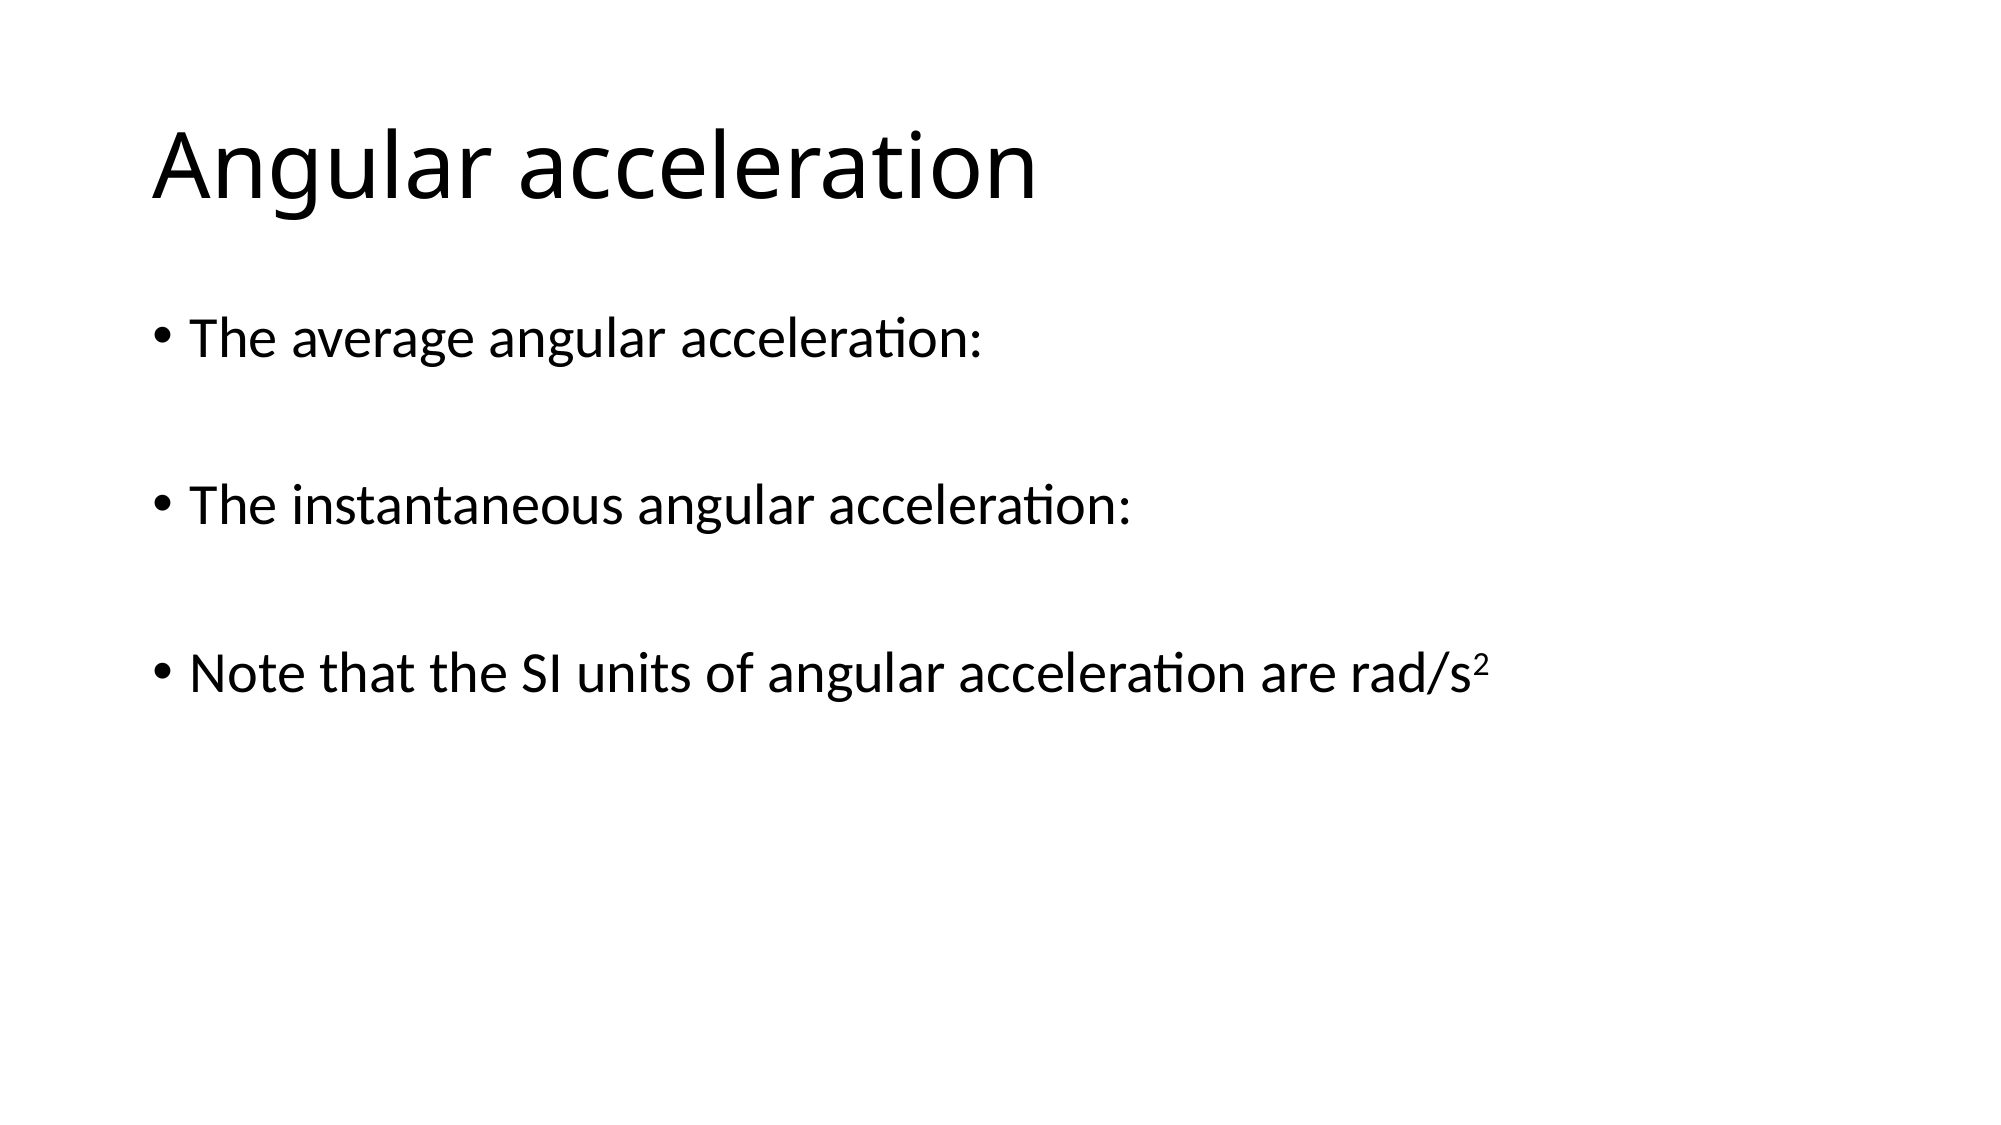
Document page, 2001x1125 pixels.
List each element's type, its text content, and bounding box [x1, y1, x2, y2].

title Angular acceleration [137, 59, 1863, 278]
